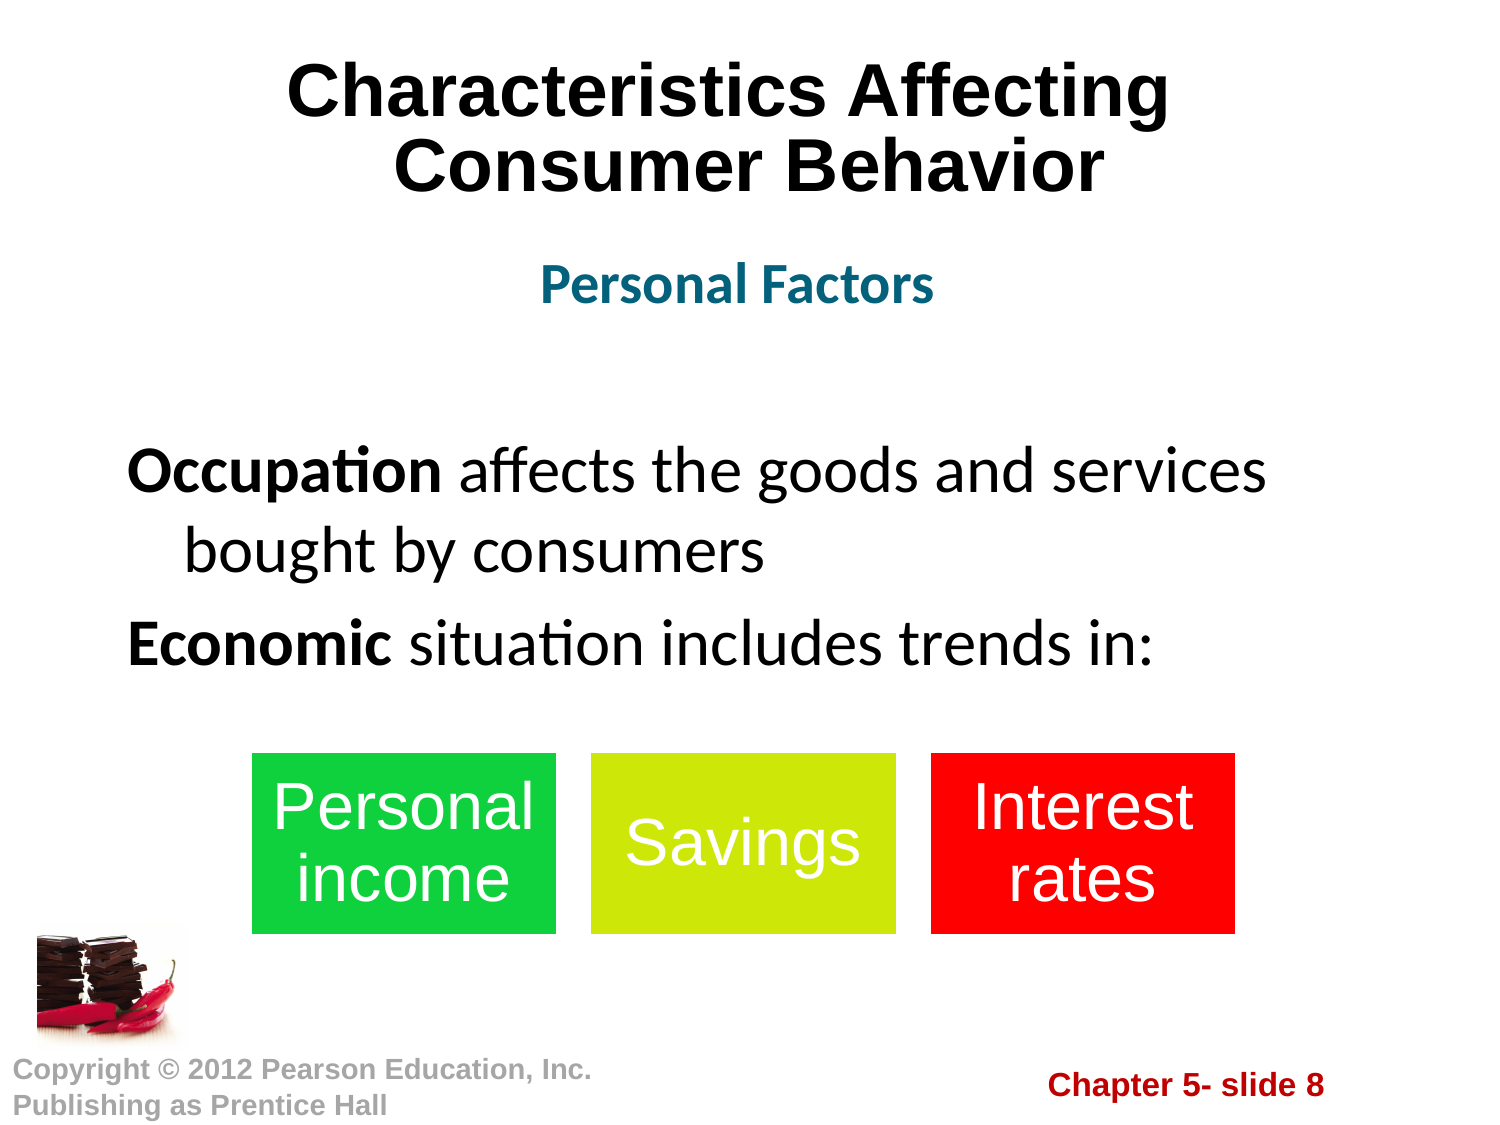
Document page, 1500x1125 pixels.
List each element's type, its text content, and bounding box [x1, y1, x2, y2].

picture [37, 924, 188, 1050]
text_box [249, 662, 1238, 1026]
list Personal Factors [149, 237, 1326, 301]
title Characteristics Affecting Consumer Behavior [112, 37, 1388, 226]
list Occupation affects the goods and services bought by consumers Economic situation includes trends in: [112, 324, 1388, 738]
